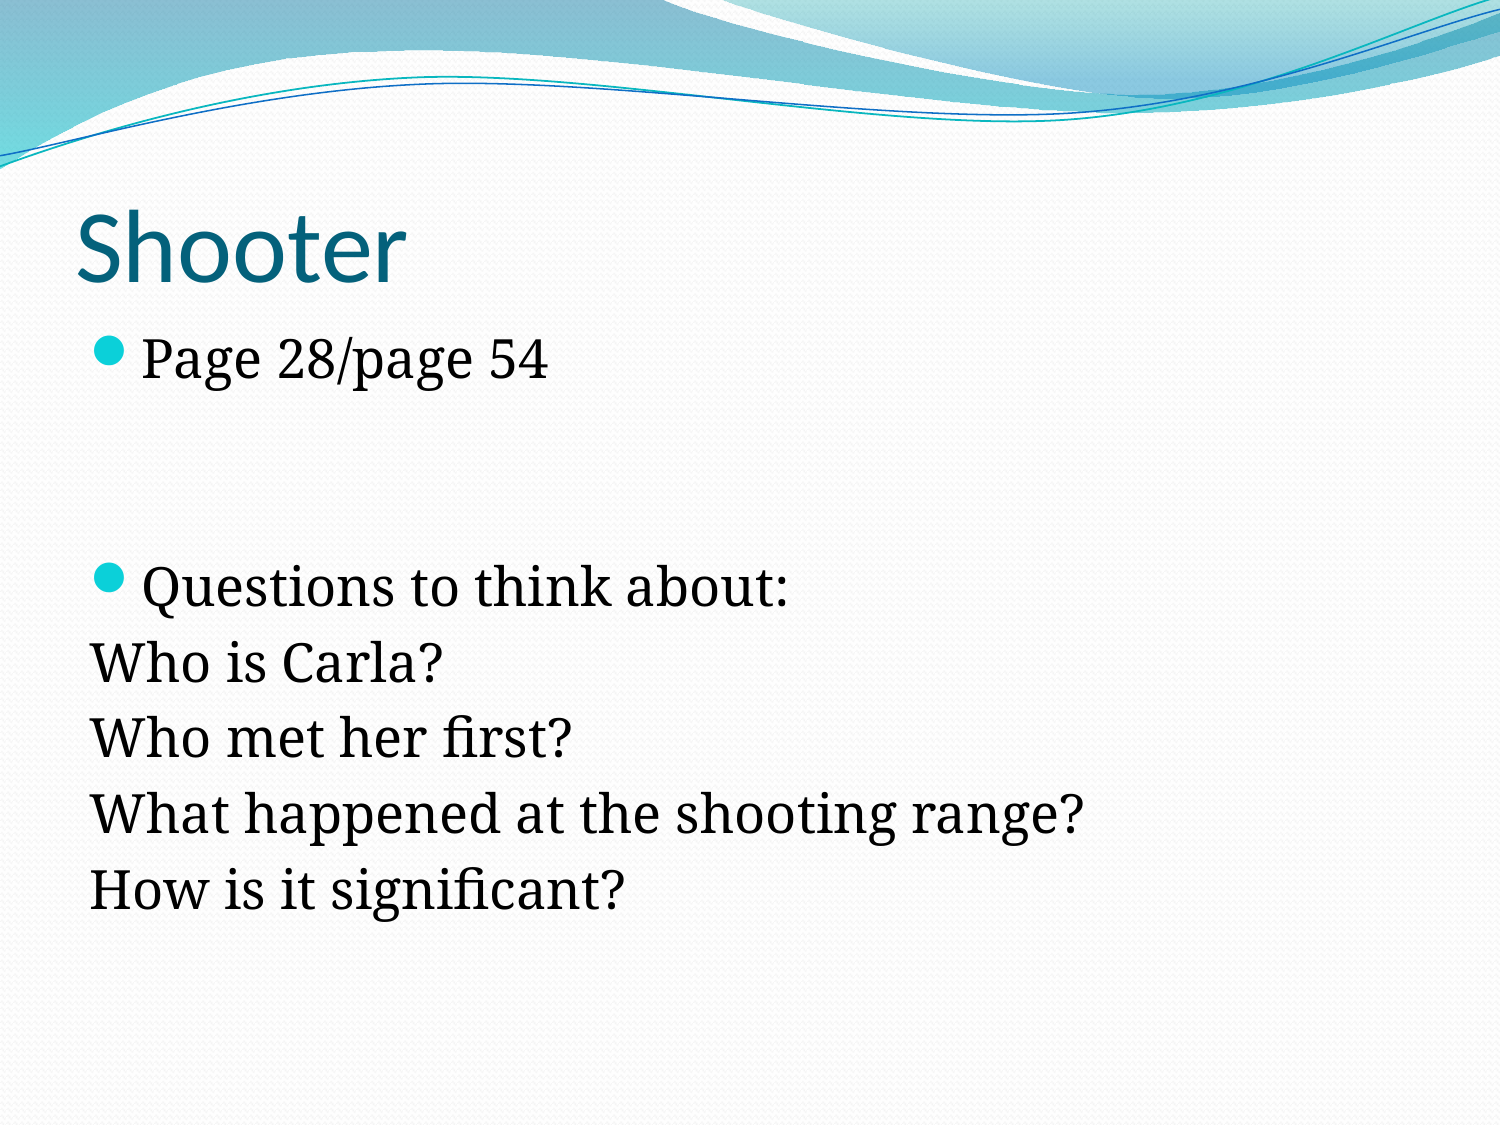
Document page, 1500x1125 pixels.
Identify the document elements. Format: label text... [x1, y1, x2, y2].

title Shooter [75, 115, 1425, 303]
list Page 28/page 54 Questions to think about: Who is Carla? Who met her first? What happened at the shooting range? How is it significant? [75, 317, 1425, 1038]
